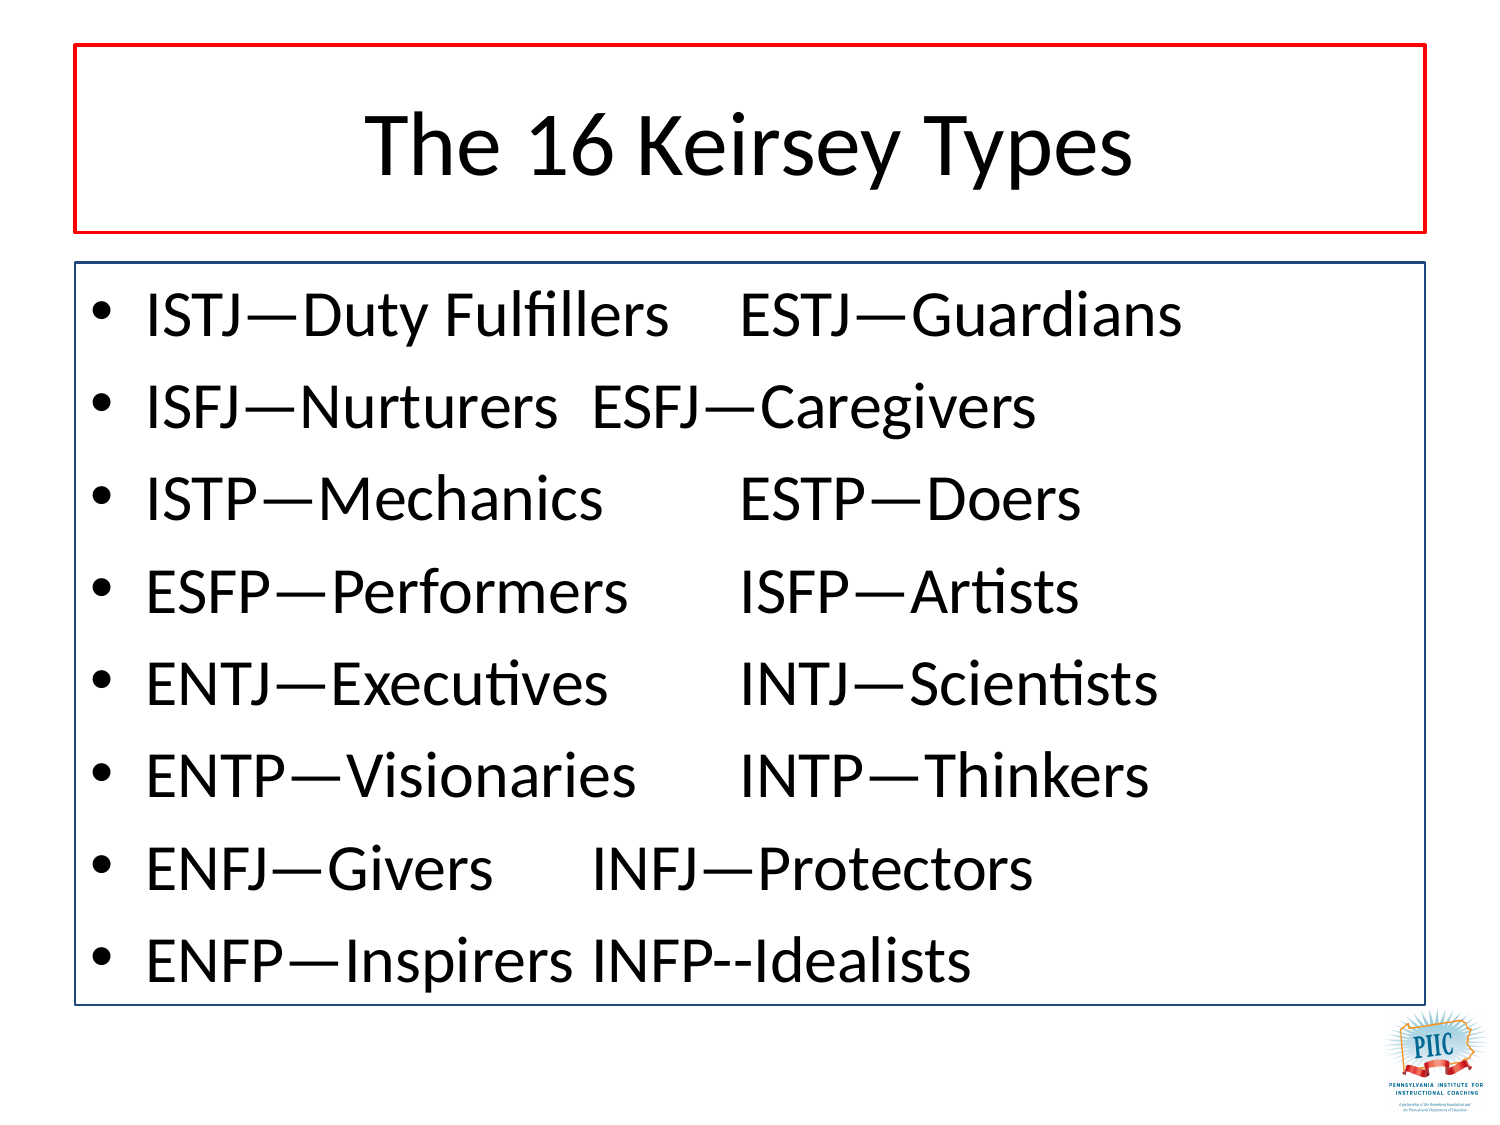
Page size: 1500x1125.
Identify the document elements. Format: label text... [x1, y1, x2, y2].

title The 16 Keirsey Types [75, 45, 1425, 233]
picture [1384, 1009, 1488, 1113]
list ISTJ—Duty Fulfillers ESTJ—Guardians ISFJ—Nurturers ESFJ—Caregivers ISTP—Mechanics ESTP—Doers ESFP—Performers ISFP—Artists ENTJ—Executives INTJ—Scientists ENTP—Visionaries INTP—Thinkers ENFJ—Givers INFJ—Protectors ENFP—Inspirers INFP--Idealists [75, 262, 1425, 1005]
